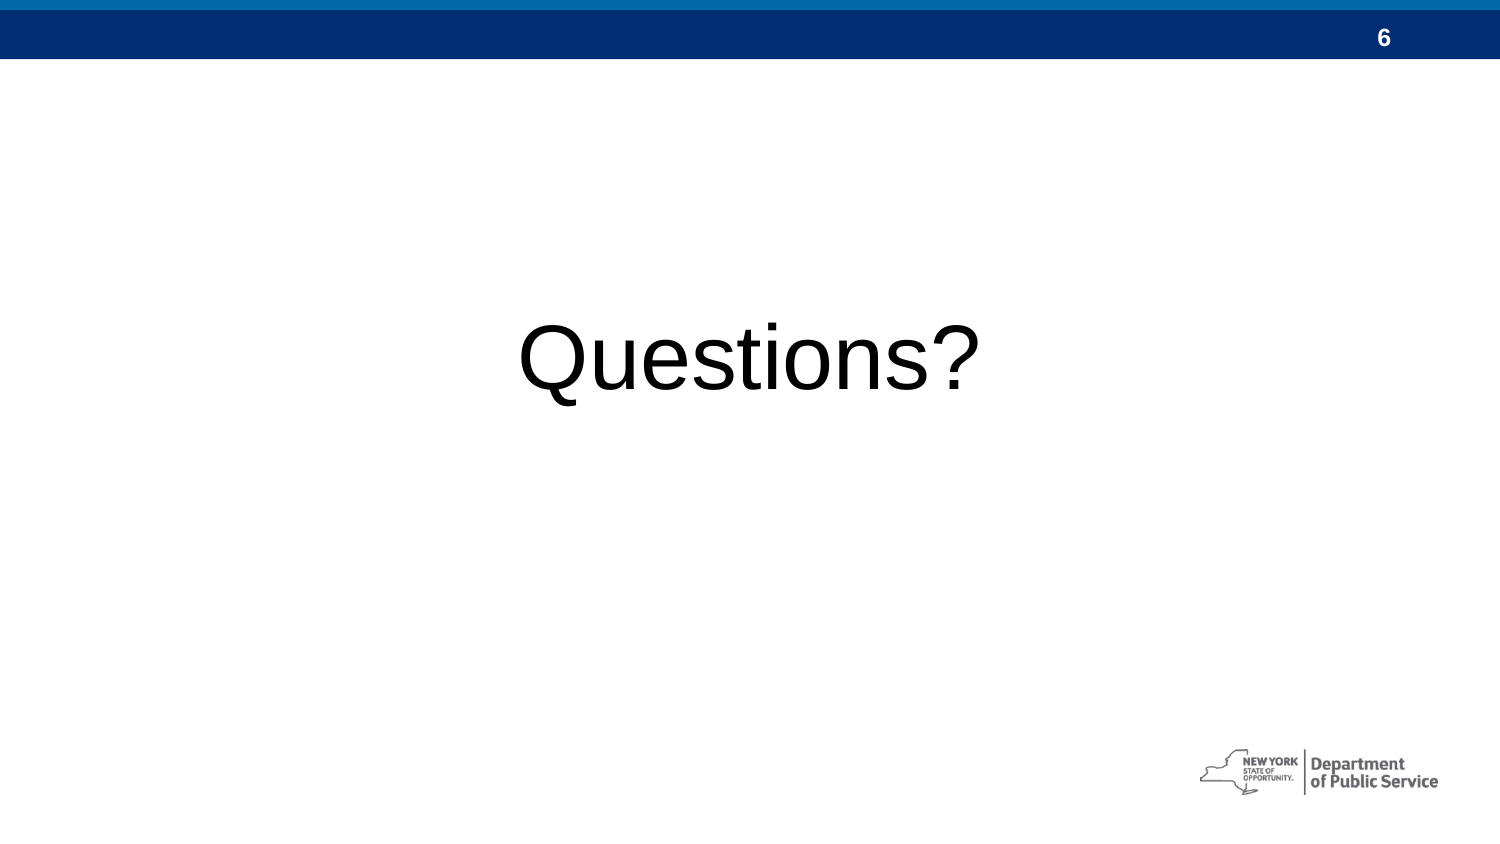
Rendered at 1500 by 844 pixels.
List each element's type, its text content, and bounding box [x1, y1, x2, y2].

title Questions? [112, 262, 1388, 443]
picture [1200, 749, 1438, 795]
